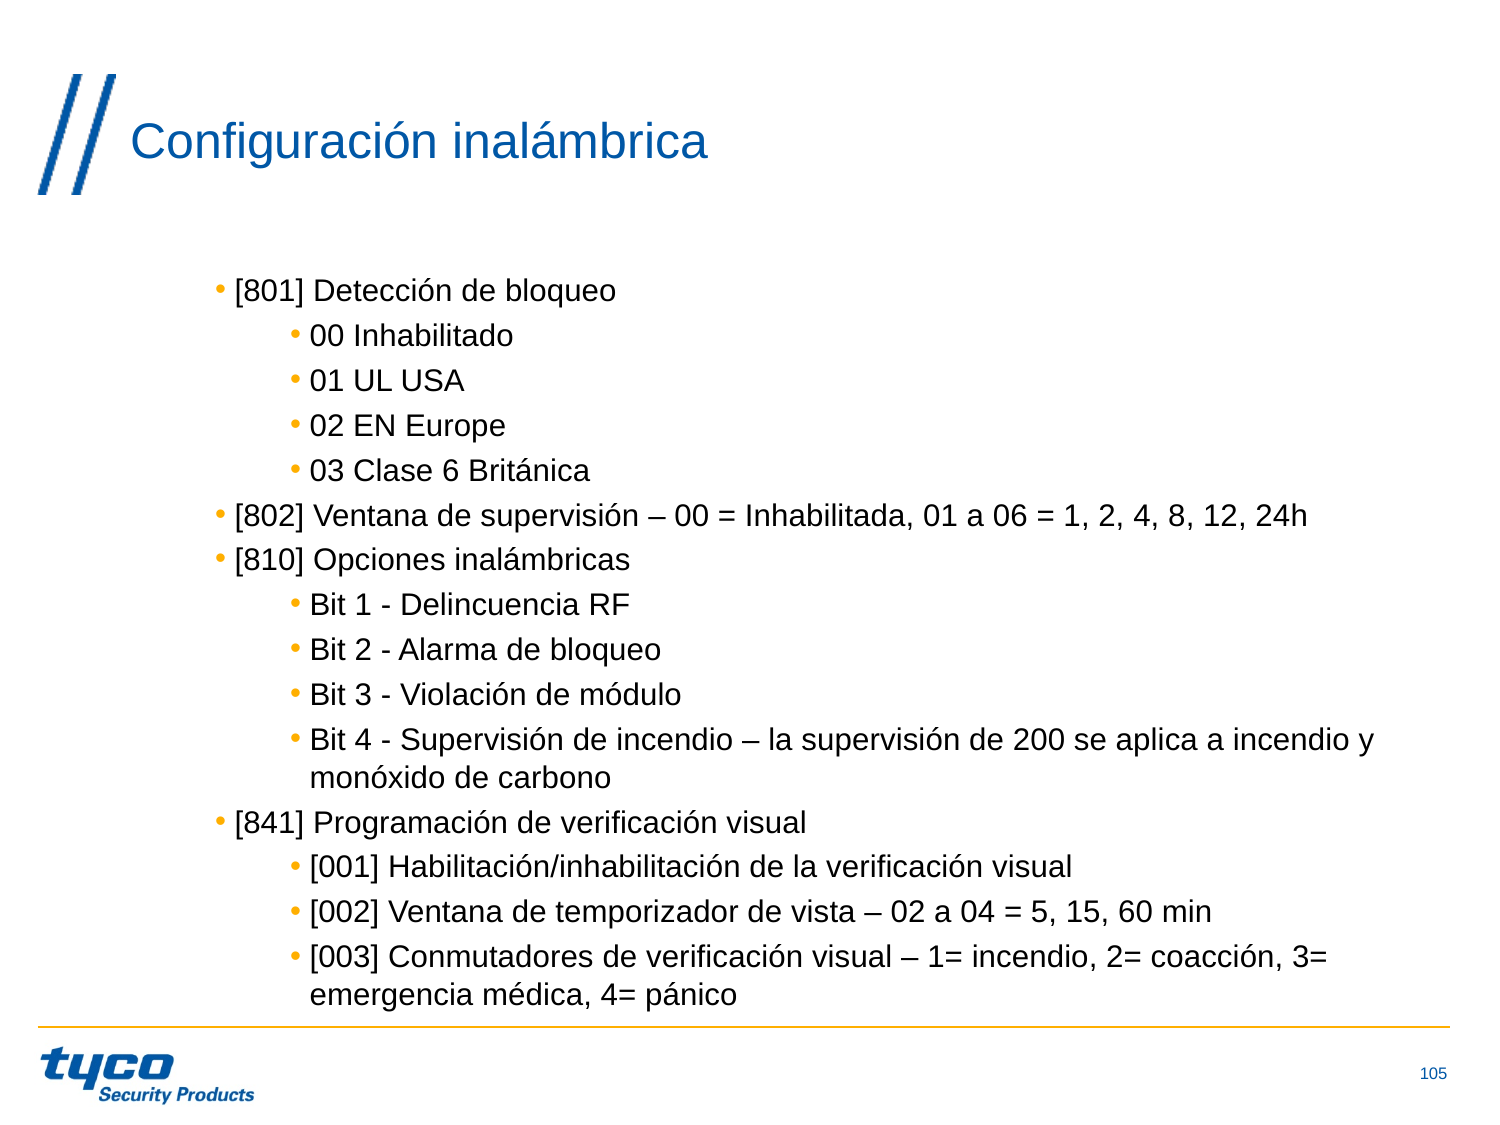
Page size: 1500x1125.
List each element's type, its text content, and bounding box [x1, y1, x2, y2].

text_box [97, 1061, 228, 1091]
slide_number 105 [1387, 1042, 1463, 1103]
picture [34, 1040, 260, 1107]
picture [37, 74, 115, 195]
title Configuración inalámbrica [115, 44, 1426, 233]
list [801] Detección de bloqueo 00 Inhabilitado 01 UL USA 02 EN Europe 03 Clase 6 Británica [802] Ventana de supervisión – 00 = Inhabilitada, 01 a 06 = 1, 2, 4, 8, 12, 24h [810] Opciones inalámbricas Bit 1 - Delincuencia RF Bit 2 - Alarma de bloqueo Bit 3 - Violación de módulo Bit 4 - Supervisión de incendio – la supervisión de 200 se aplica a incendio y monóxido de carbono [841] Programación de verificación visual [001] Habilitación/inhabilitación de la verificación visual [002] Ventana de temporizador de vista – 02 a 04 = 5, 15, 60 min [003] Conmutadores de verificación visual – 1= incendio, 2= coacción, 3= emergencia médica, 4= pánico [124, 262, 1426, 976]
